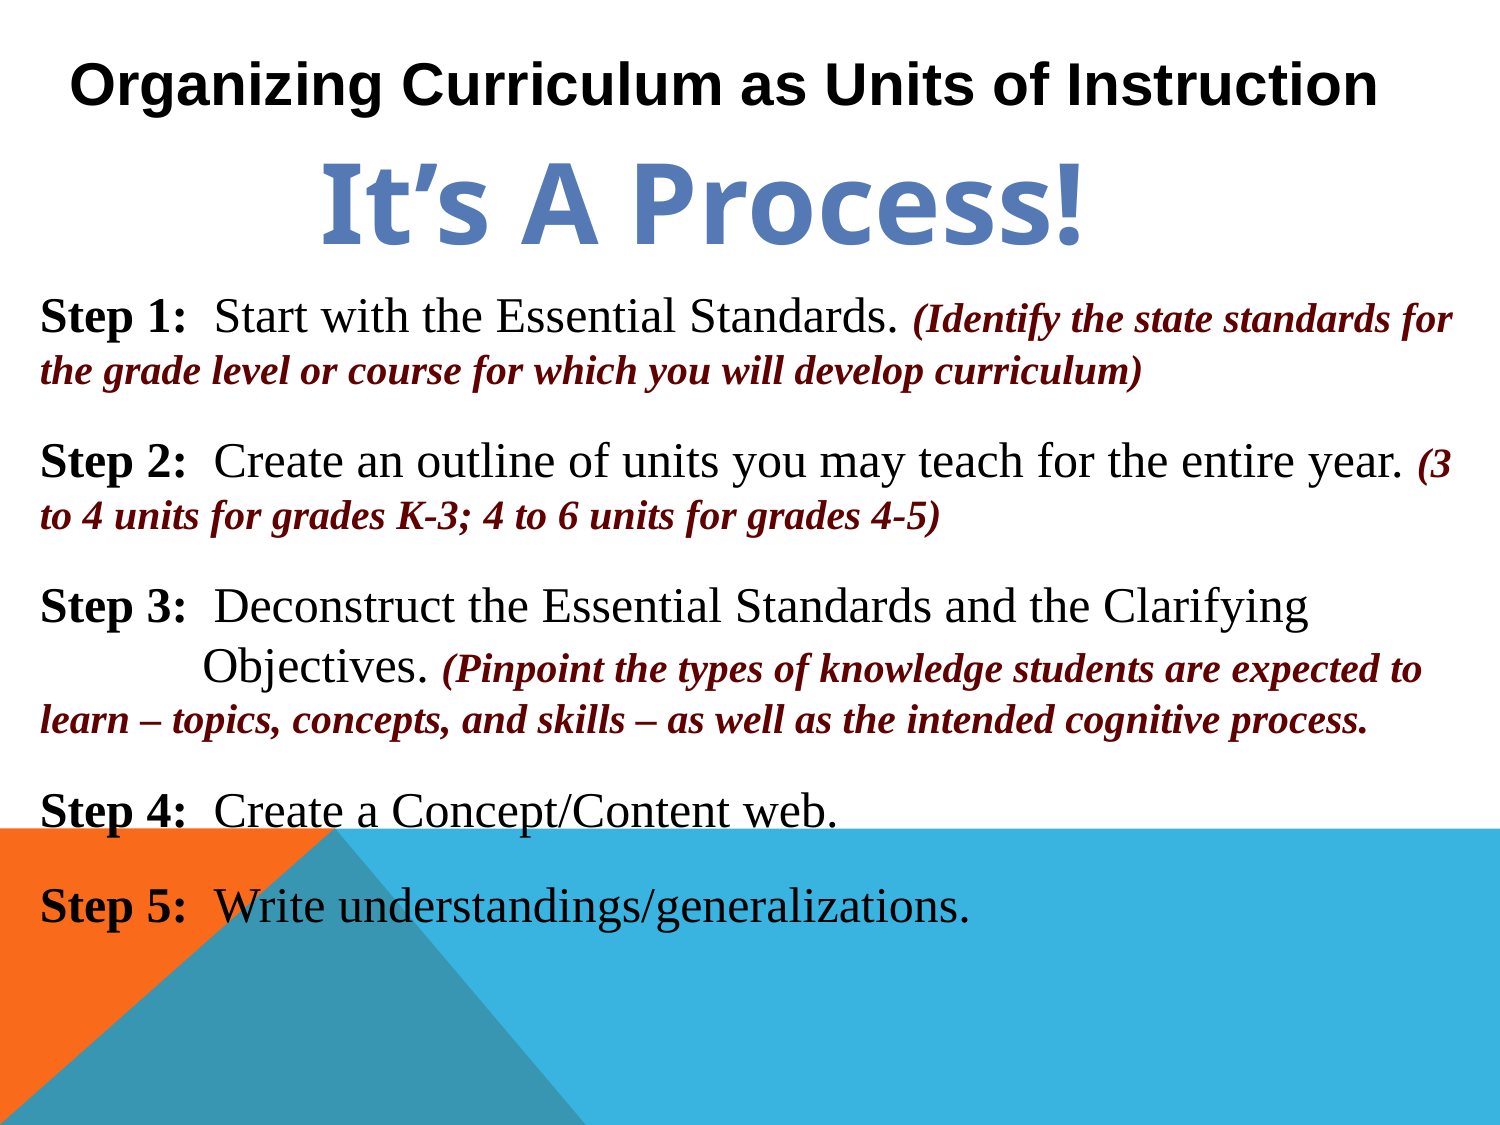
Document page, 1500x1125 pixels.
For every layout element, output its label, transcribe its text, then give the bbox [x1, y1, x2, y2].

text_box Organizing Curriculum as Units of Instruction [37, 37, 1413, 125]
text_box It’s A Process! [300, 150, 1107, 275]
text_box Step 1: Start with the Essential Standards. (Identify the state standards for the grade level or course for which you will develop curriculum) Step 2: Create an outline of units you may teach for the entire year. (3 to 4 units for grades K-3; 4 to 6 units for grades 4-5) Step 3: Deconstruct the Essential Standards and the Clarifying Objectives. (Pinpoint the types of knowledge students are expected to learn – topics, concepts, and skills – as well as the intended cognitive process. Step 4: Create a Concept/Content web. Step 5: Write understandings/generalizations. [24, 275, 1500, 1000]
title [135, 60, 1369, 150]
